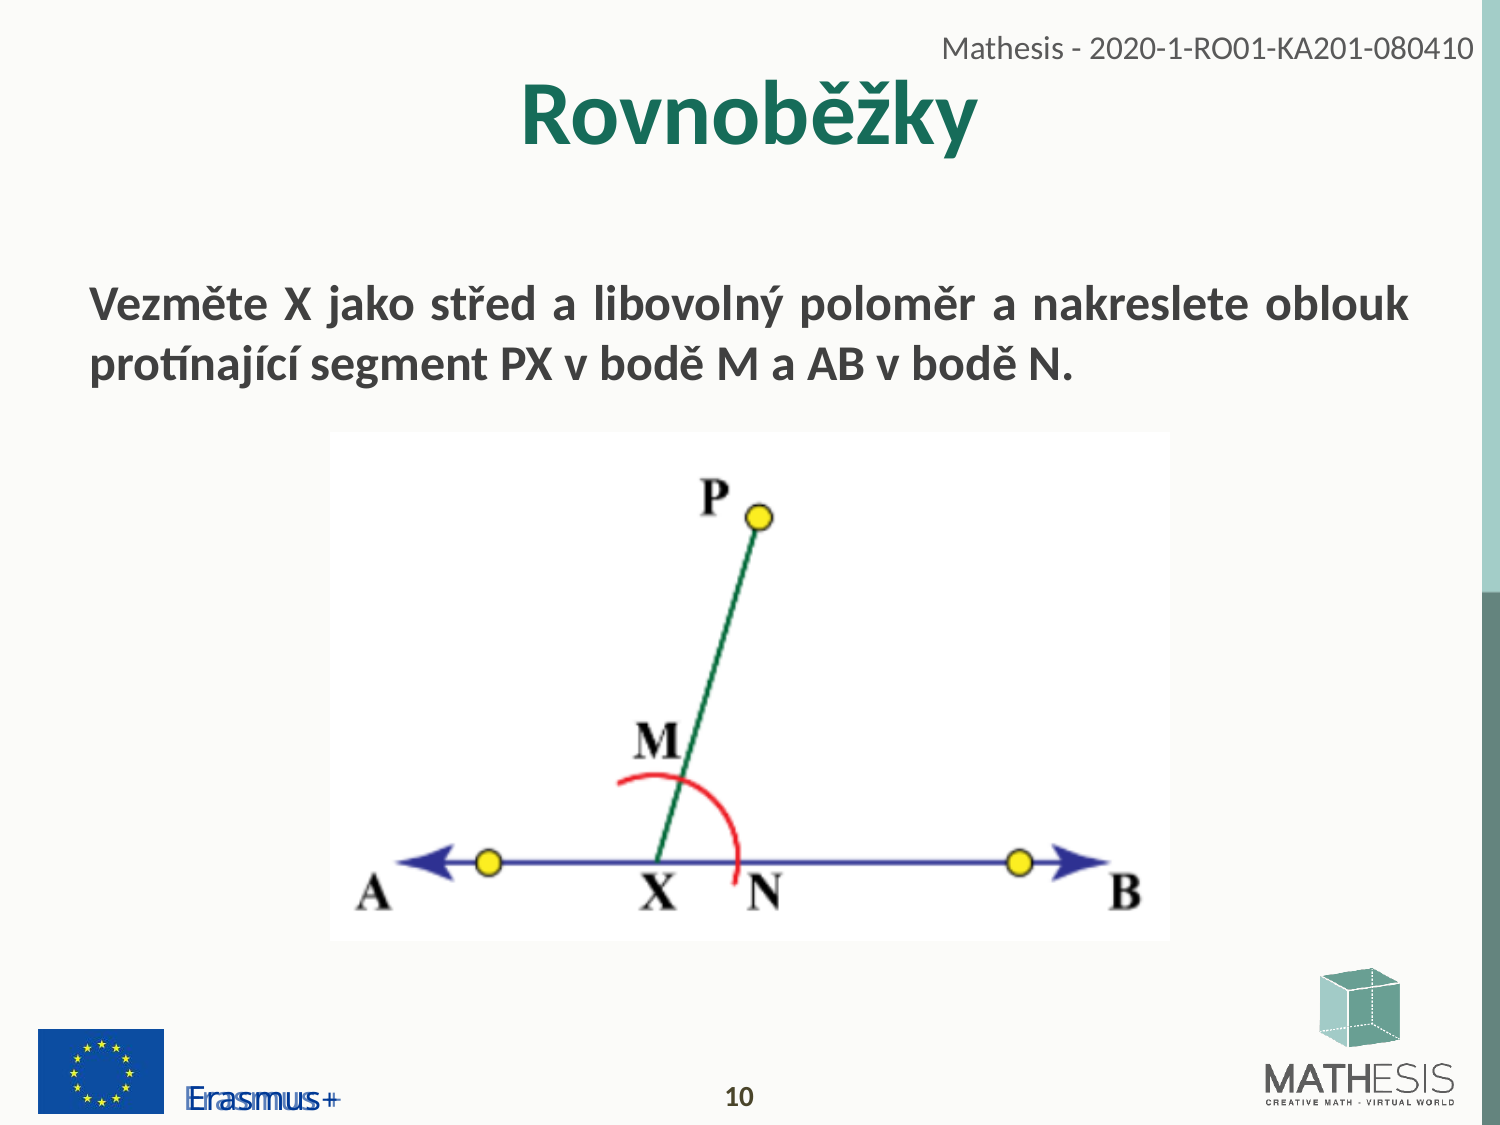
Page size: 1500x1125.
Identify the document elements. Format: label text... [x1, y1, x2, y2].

picture [38, 1029, 164, 1114]
picture [330, 432, 1170, 941]
list Vezměte X jako střed a libovolný poloměr a nakreslete oblouk protínající segment PX v bodě M a AB v bodě N. [75, 262, 1425, 1005]
title Rovnoběžky [75, 45, 1425, 233]
